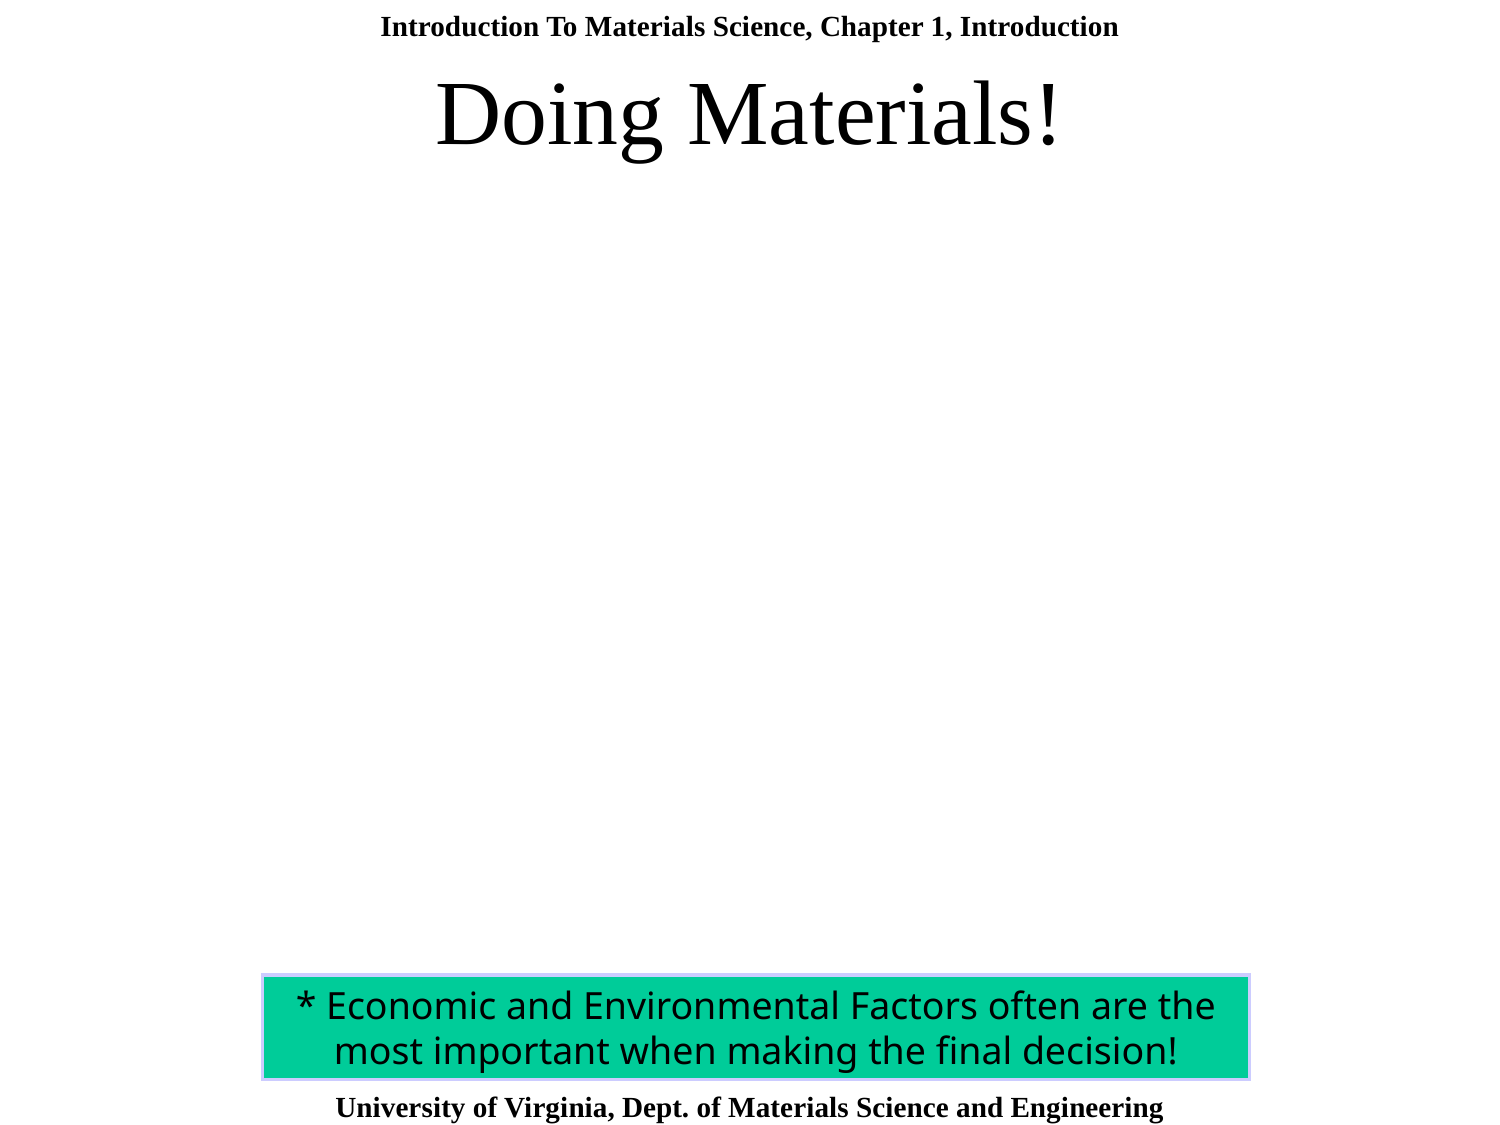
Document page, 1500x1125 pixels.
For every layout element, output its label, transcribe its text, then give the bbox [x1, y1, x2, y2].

title Doing Materials! [75, 45, 1425, 233]
text_box * Economic and Environmental Factors often are the most important when making the final decision! [262, 974, 1250, 1080]
